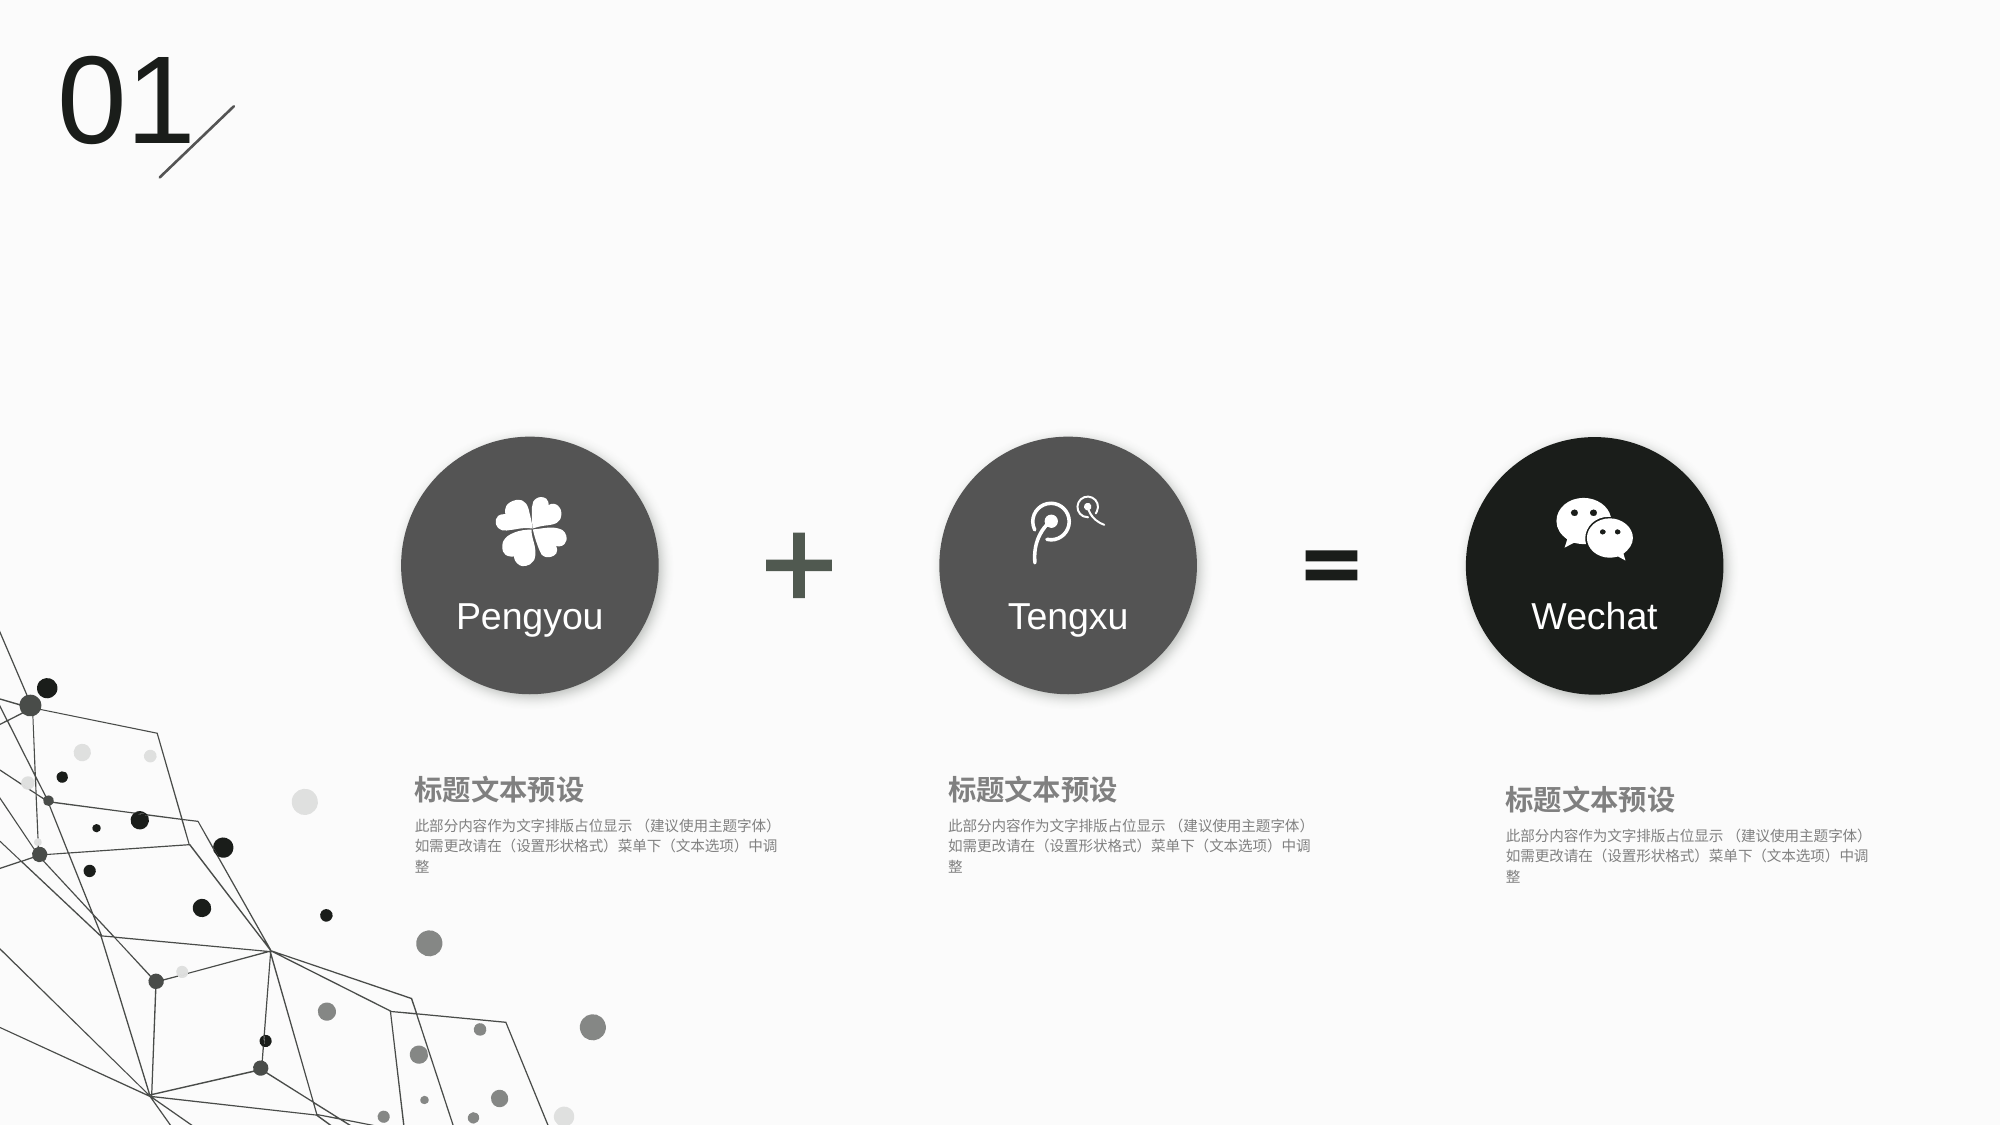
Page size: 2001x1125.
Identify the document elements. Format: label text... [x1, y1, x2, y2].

text_box [1464, 436, 1725, 696]
text_box Tengxu [992, 584, 1144, 645]
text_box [159, 106, 234, 178]
text_box [400, 435, 660, 676]
text_box [765, 532, 833, 599]
text_box [1304, 569, 1358, 581]
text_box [1505, 781, 1875, 893]
text_box [1304, 549, 1358, 562]
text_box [492, 496, 568, 567]
text_box [0, 630, 20, 676]
text_box Wechat [1516, 584, 1673, 645]
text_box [414, 771, 784, 883]
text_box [0, 676, 675, 1125]
text_box 01 [42, 10, 214, 176]
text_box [948, 771, 1317, 883]
text_box [938, 435, 1198, 696]
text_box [1556, 497, 1633, 561]
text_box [1031, 494, 1106, 565]
text_box Pengyou [441, 584, 619, 645]
